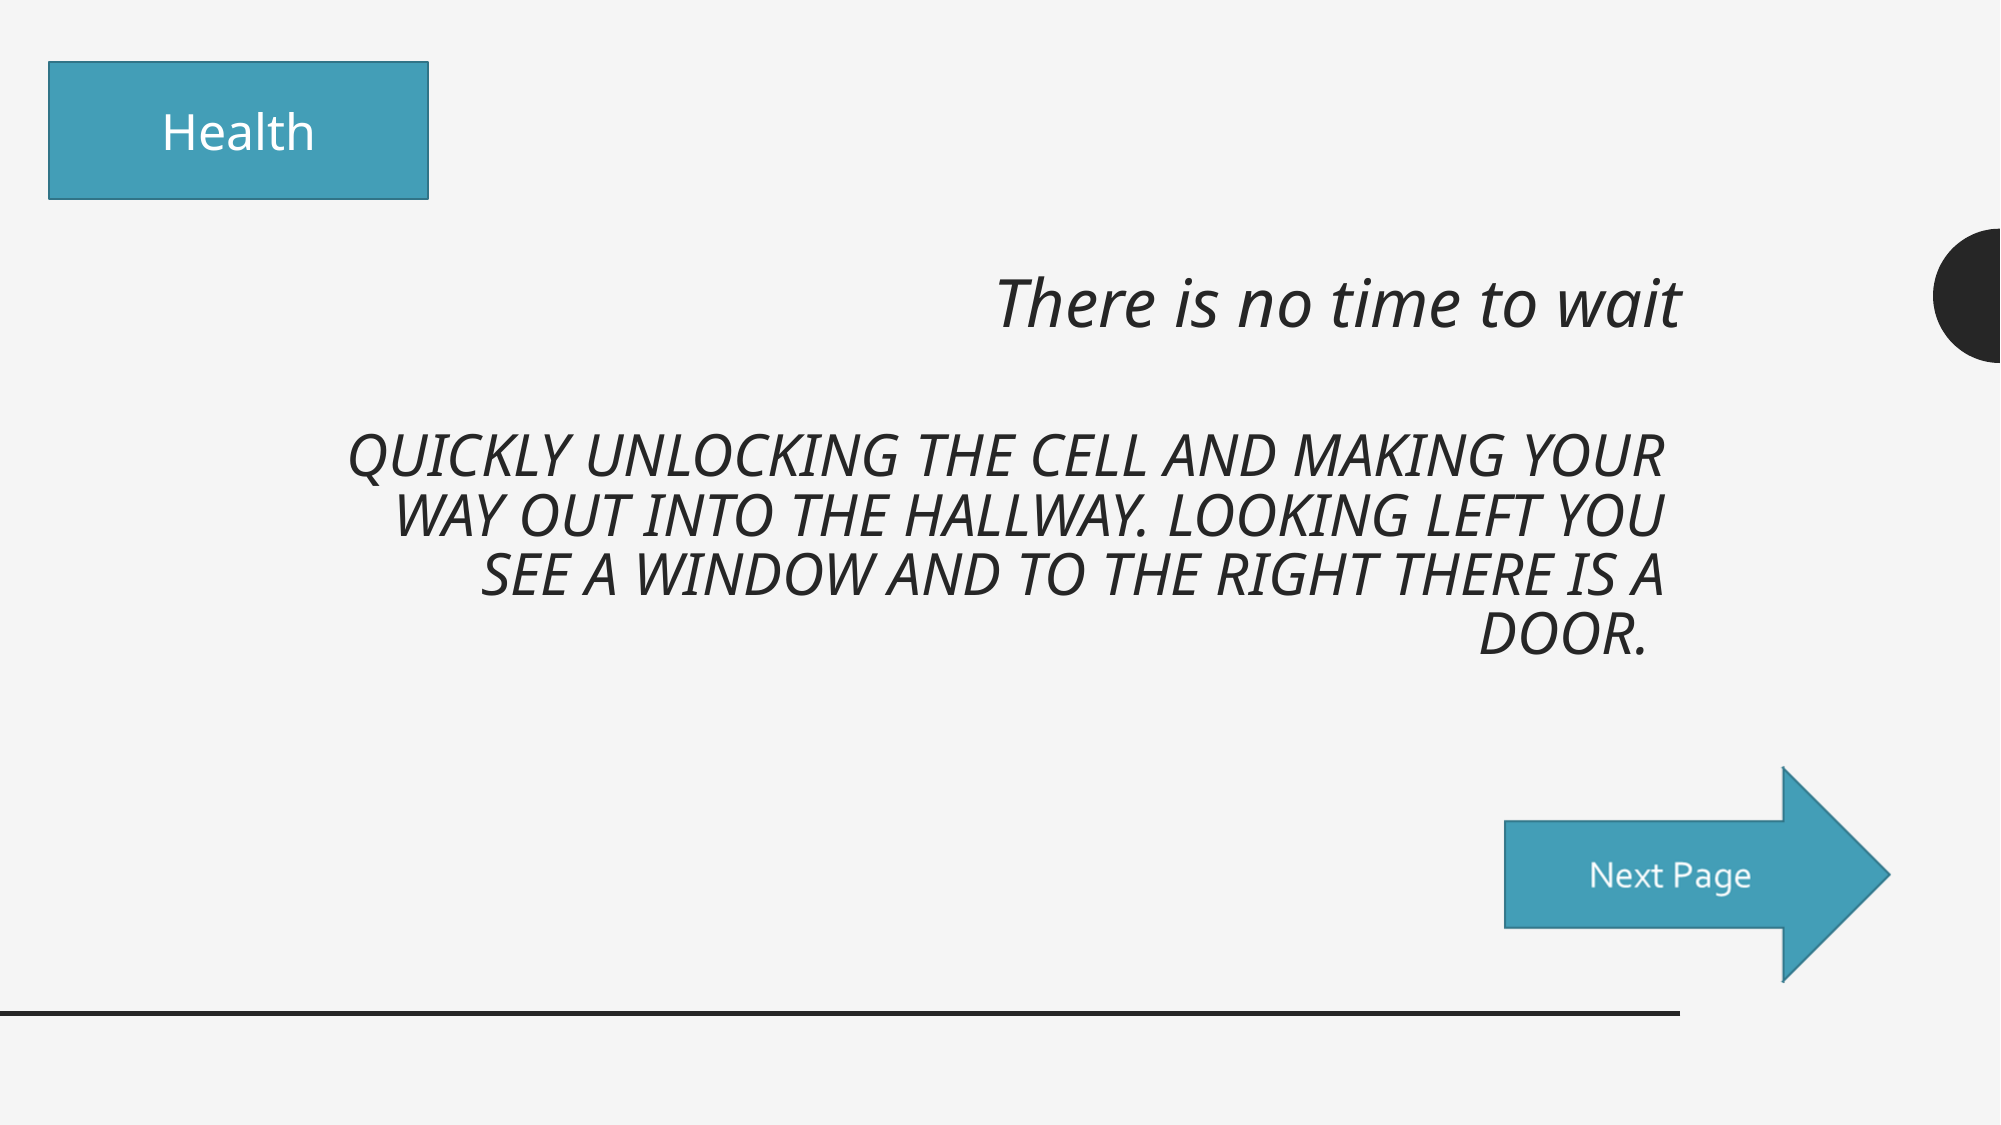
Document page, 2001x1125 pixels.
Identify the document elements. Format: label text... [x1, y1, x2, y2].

list There is no time to wait [319, 228, 1698, 363]
text_box Health [48, 61, 429, 200]
title Quickly unlocking the cell and making your way out into the hallway. Looking left you see a window and to the right there is a door. [319, 421, 1681, 961]
picture [1503, 763, 1893, 986]
